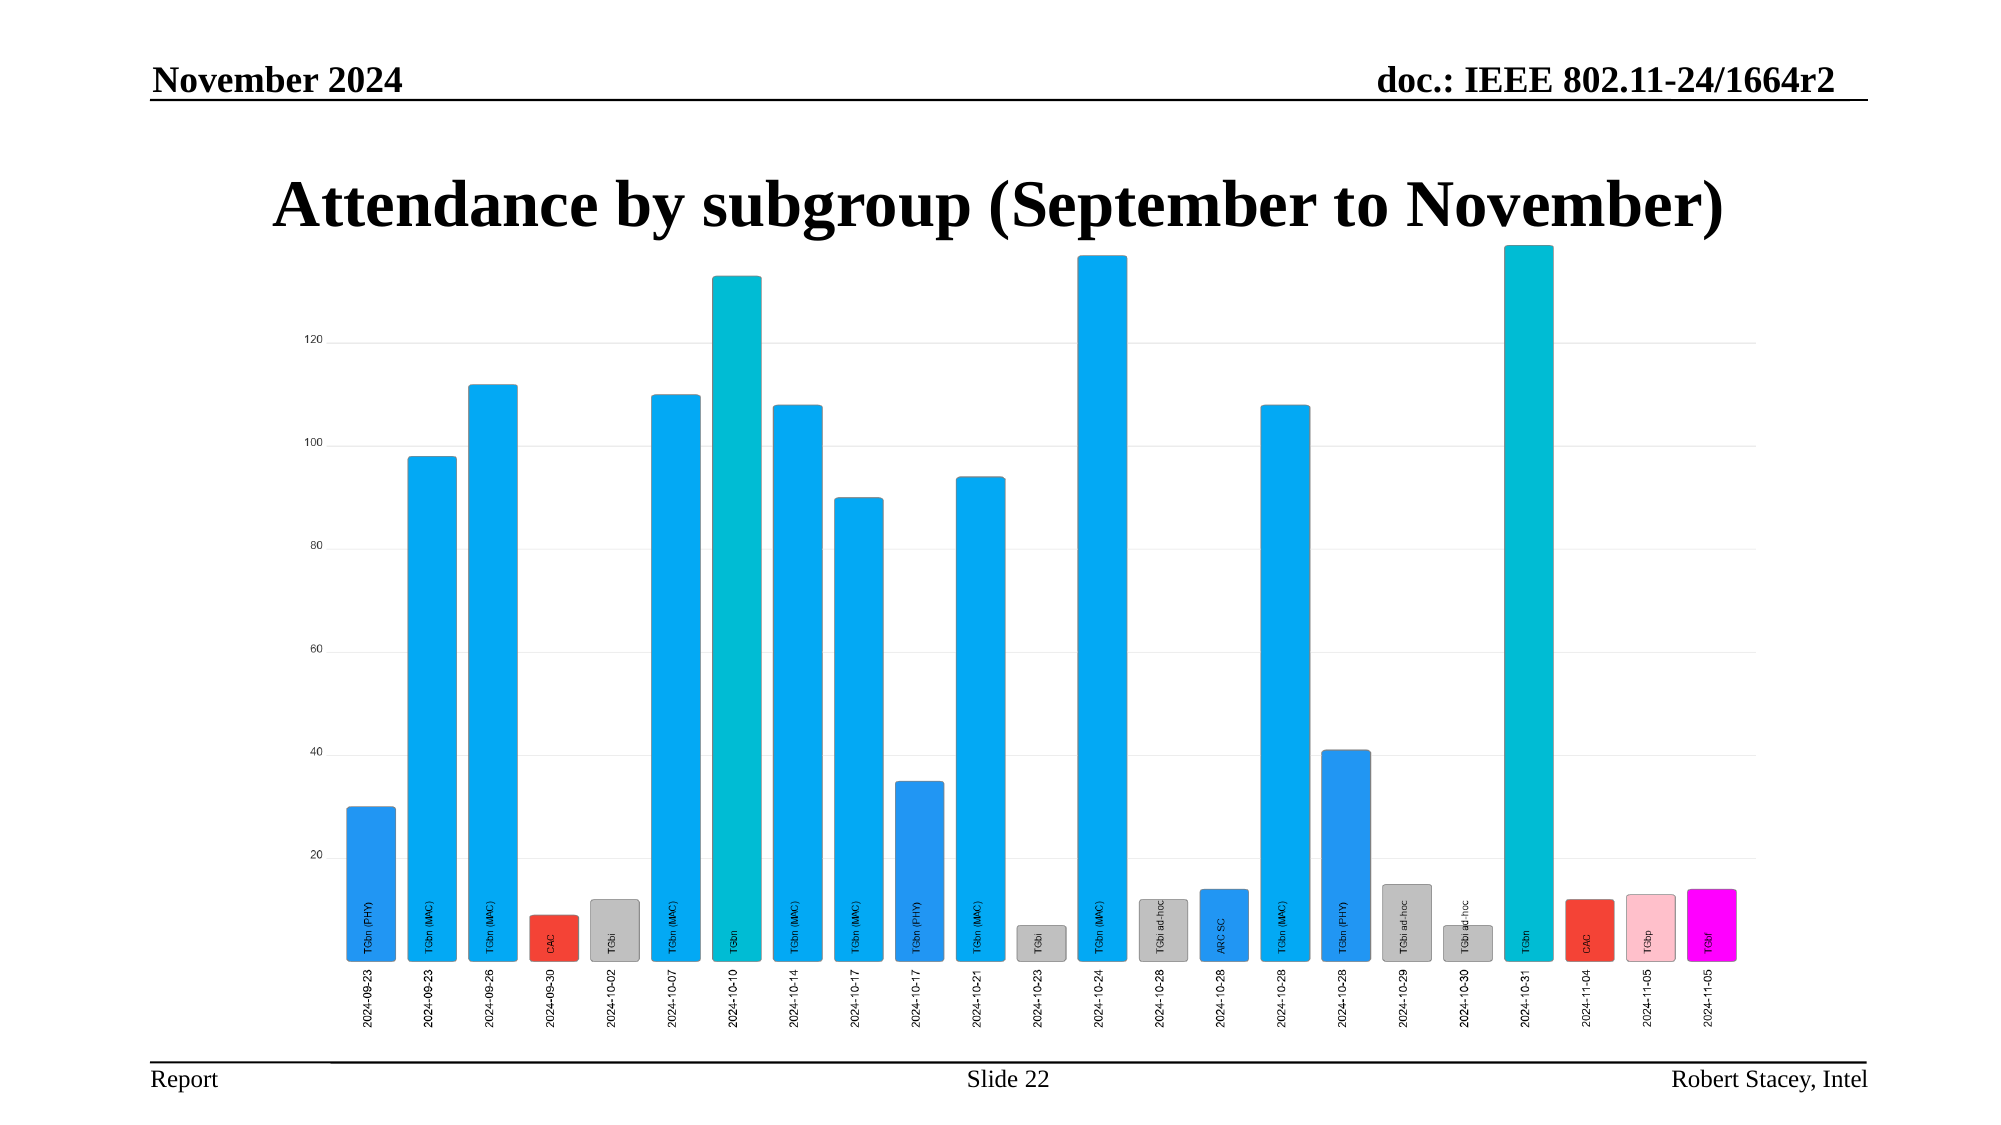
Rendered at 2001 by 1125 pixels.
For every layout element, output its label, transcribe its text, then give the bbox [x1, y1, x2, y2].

slide_number Slide 22 [964, 1071, 1053, 1093]
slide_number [152, 54, 406, 101]
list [287, 237, 1756, 1064]
footer Robert Stacey, Intel [1512, 1061, 1869, 1093]
title Attendance by subgroup (September to November) [150, 112, 1850, 288]
